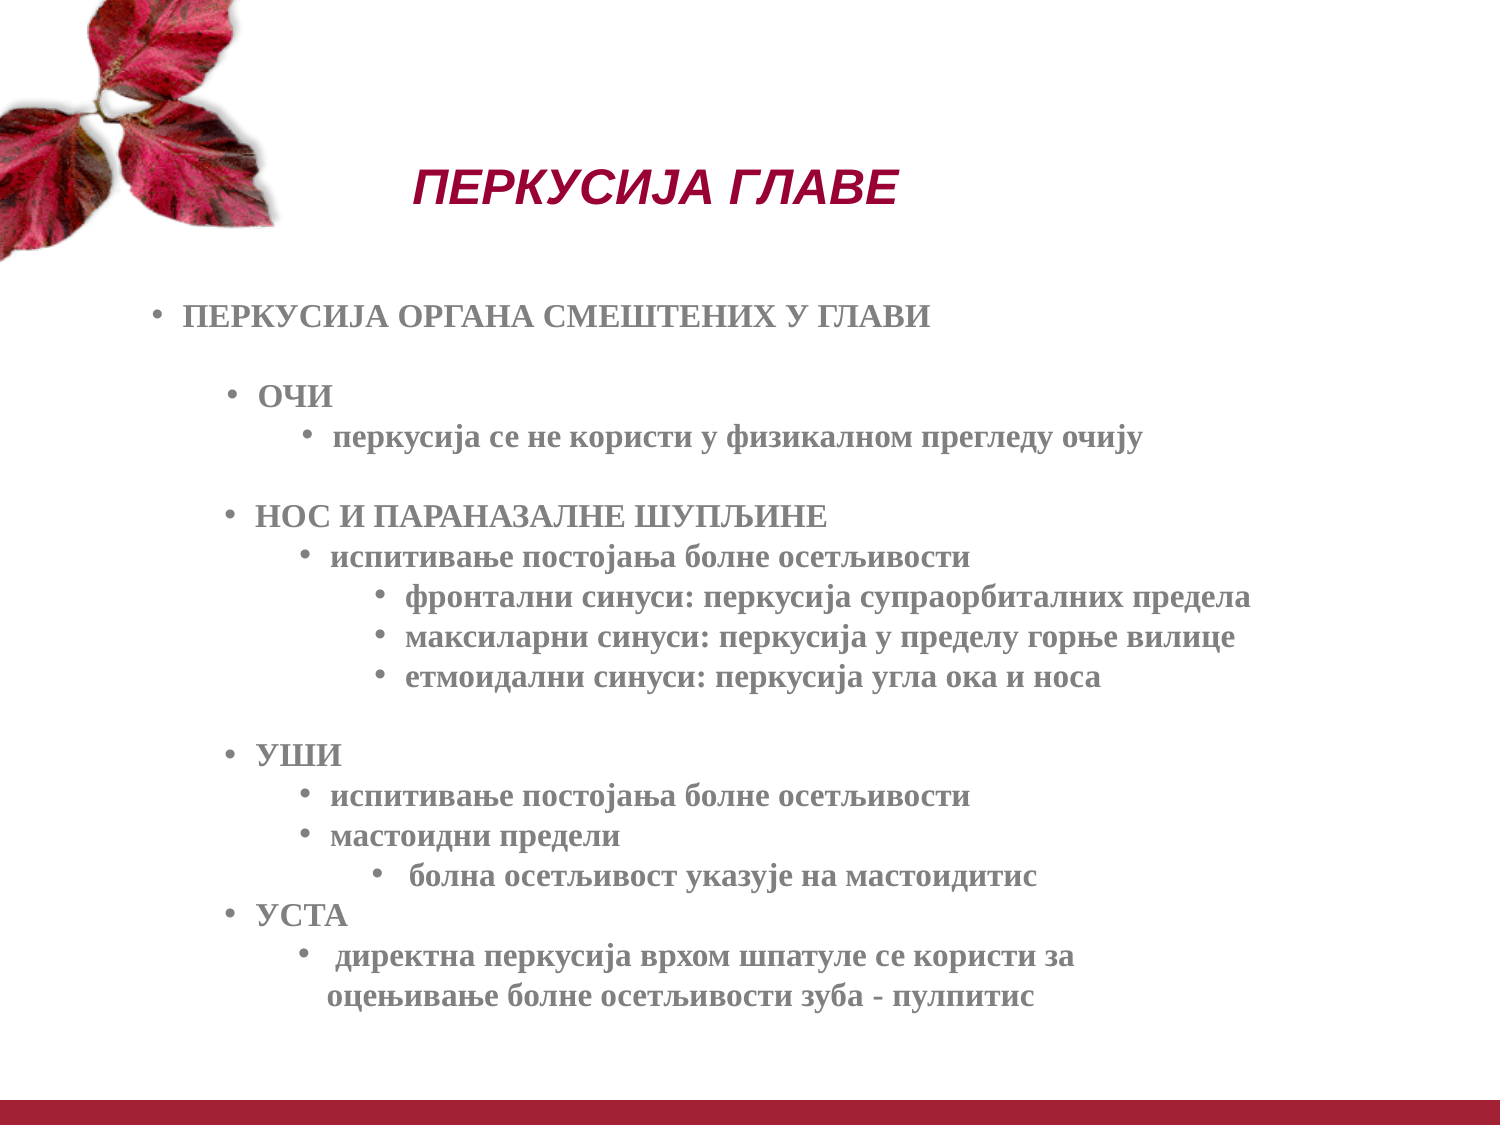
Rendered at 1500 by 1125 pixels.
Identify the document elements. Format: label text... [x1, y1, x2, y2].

text_box ПЕРКУСИЈА ГЛАВЕ ПЕРКУСИЈА ОРГАНА СМЕШТЕНИХ У ГЛАВИ ОЧИ перкусија се не користи у физикалном прегледу очију НОС И ПАРАНАЗАЛНЕ ШУПЉИНЕ испитивање постојања болне осетљивости фронтални синуси: перкусија супраорбиталних предела максиларни синуси: перкусија у пределу горње вилице етмоидални синуси: перкусија угла ока и носа УШИ испитивање постојања болне осетљивости мастоидни предели болна осетљивост указује на мастоидитис УСТА директна перкусија врхом шпатуле се користи за оцењивање болне осетљивости зуба - пулпитис [33, 138, 1467, 1090]
picture [0, 0, 295, 273]
